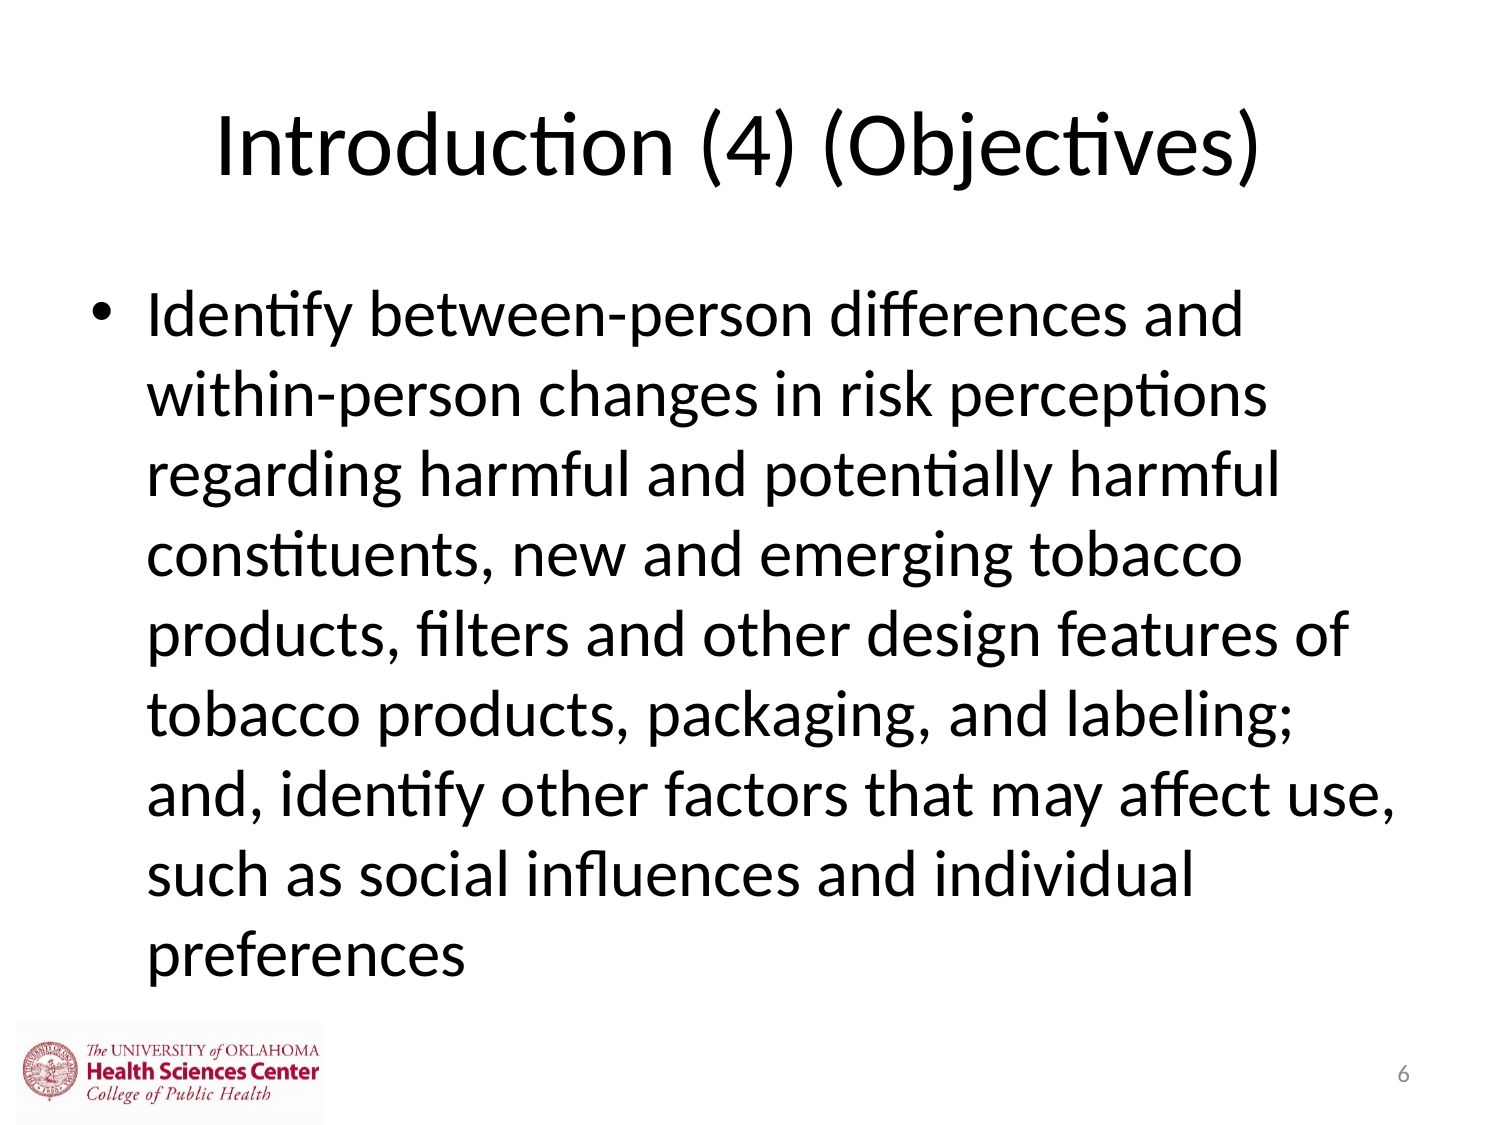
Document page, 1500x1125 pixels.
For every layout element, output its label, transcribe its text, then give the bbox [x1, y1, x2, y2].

slide_number 6 [1074, 1042, 1425, 1103]
picture [15, 1022, 325, 1125]
title Introduction (4) (Objectives) [75, 45, 1425, 233]
list Identify between-person differences and within-person changes in risk perceptions regarding harmful and potentially harmful constituents, new and emerging tobacco products, filters and other design features of tobacco products, packaging, and labeling; and, identify other factors that may affect use, such as social influences and individual preferences [75, 262, 1425, 1005]
